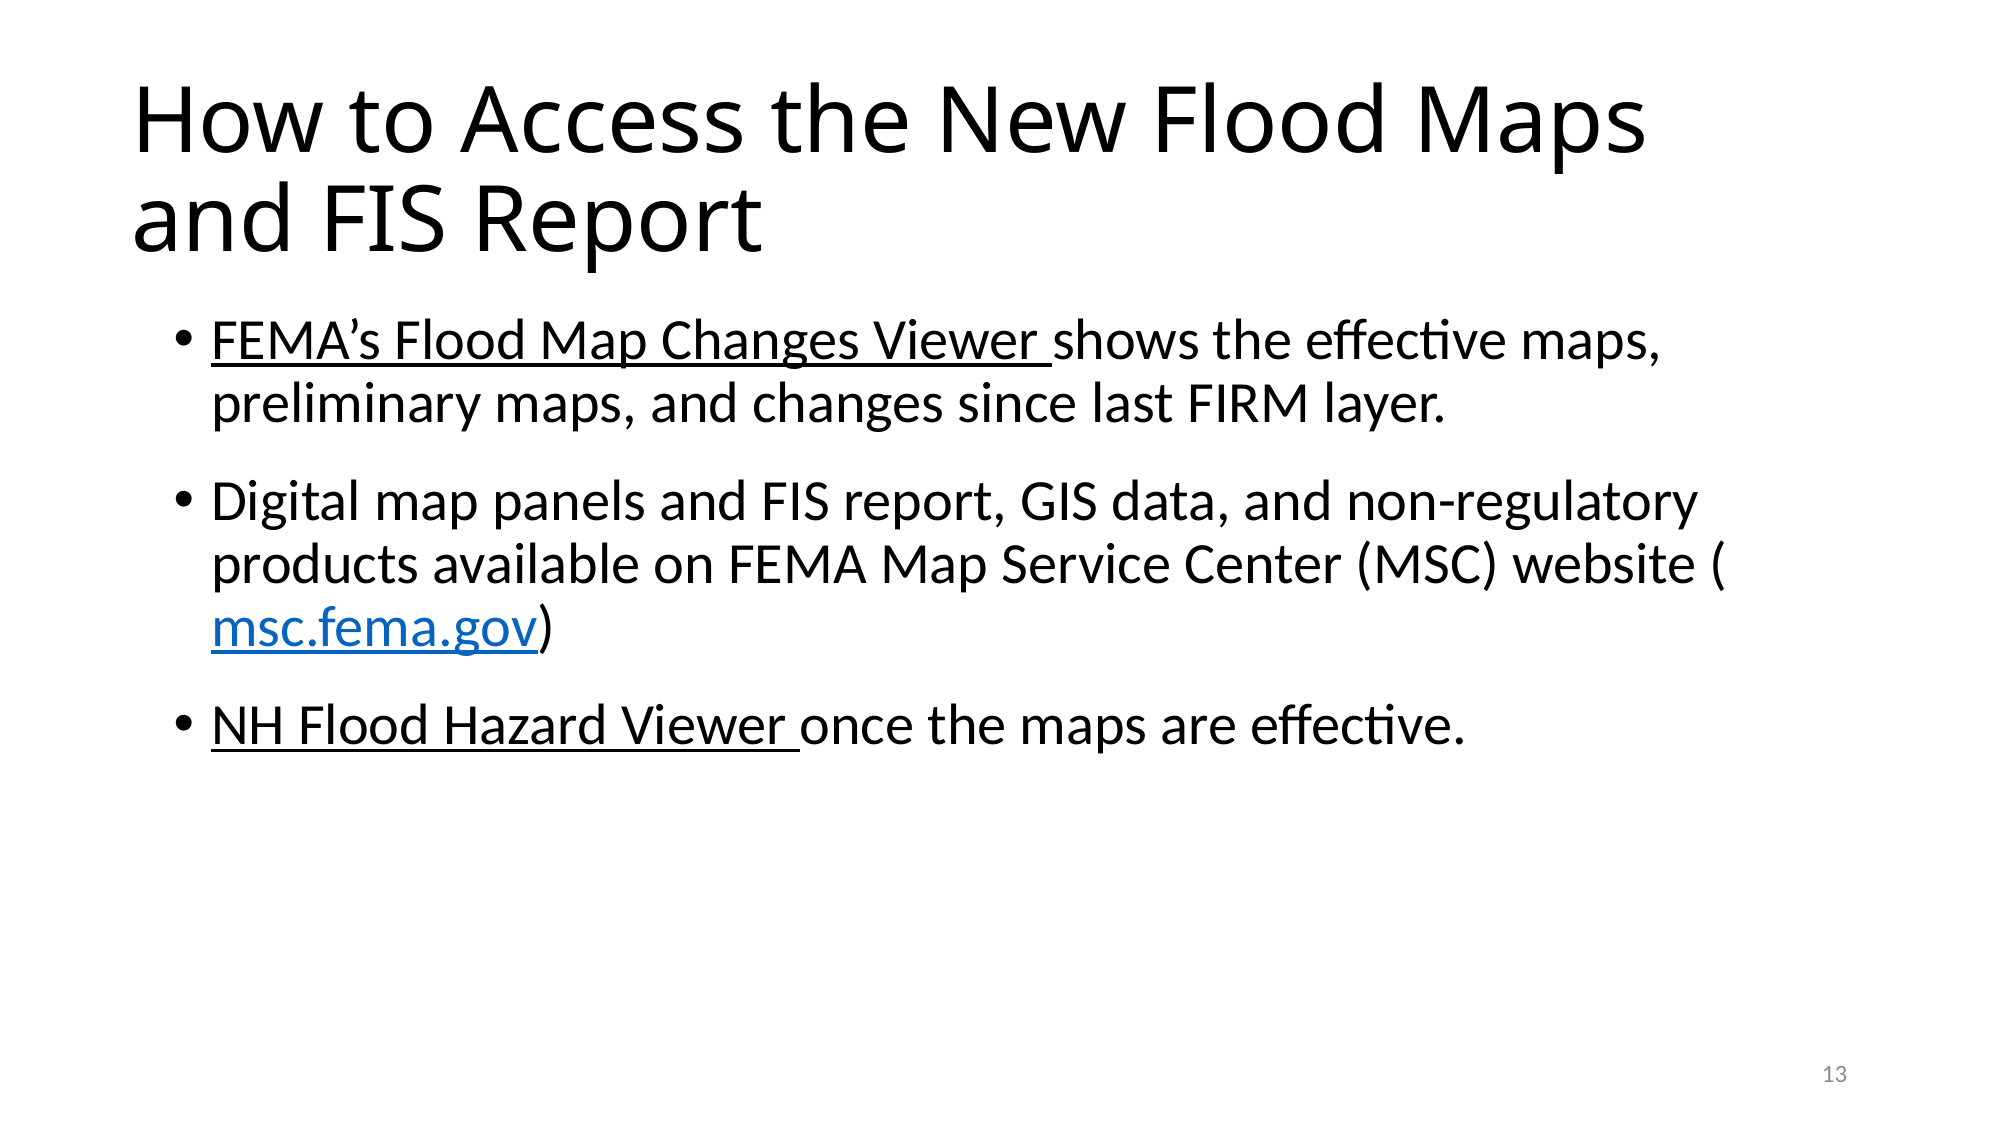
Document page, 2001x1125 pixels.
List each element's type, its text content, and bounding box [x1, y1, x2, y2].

title How to Access the New Flood Maps and FIS Report [116, 79, 1818, 267]
list FEMA’s Flood Map Changes Viewer shows the effective maps, preliminary maps, and changes since last FIRM layer. Digital map panels and FIS report, GIS data, and non-regulatory products available on FEMA Map Service Center (MSC) website (msc.fema.gov) NH Flood Hazard Viewer once the maps are effective. [83, 302, 1863, 1008]
slide_number 13 [1412, 1042, 1863, 1103]
